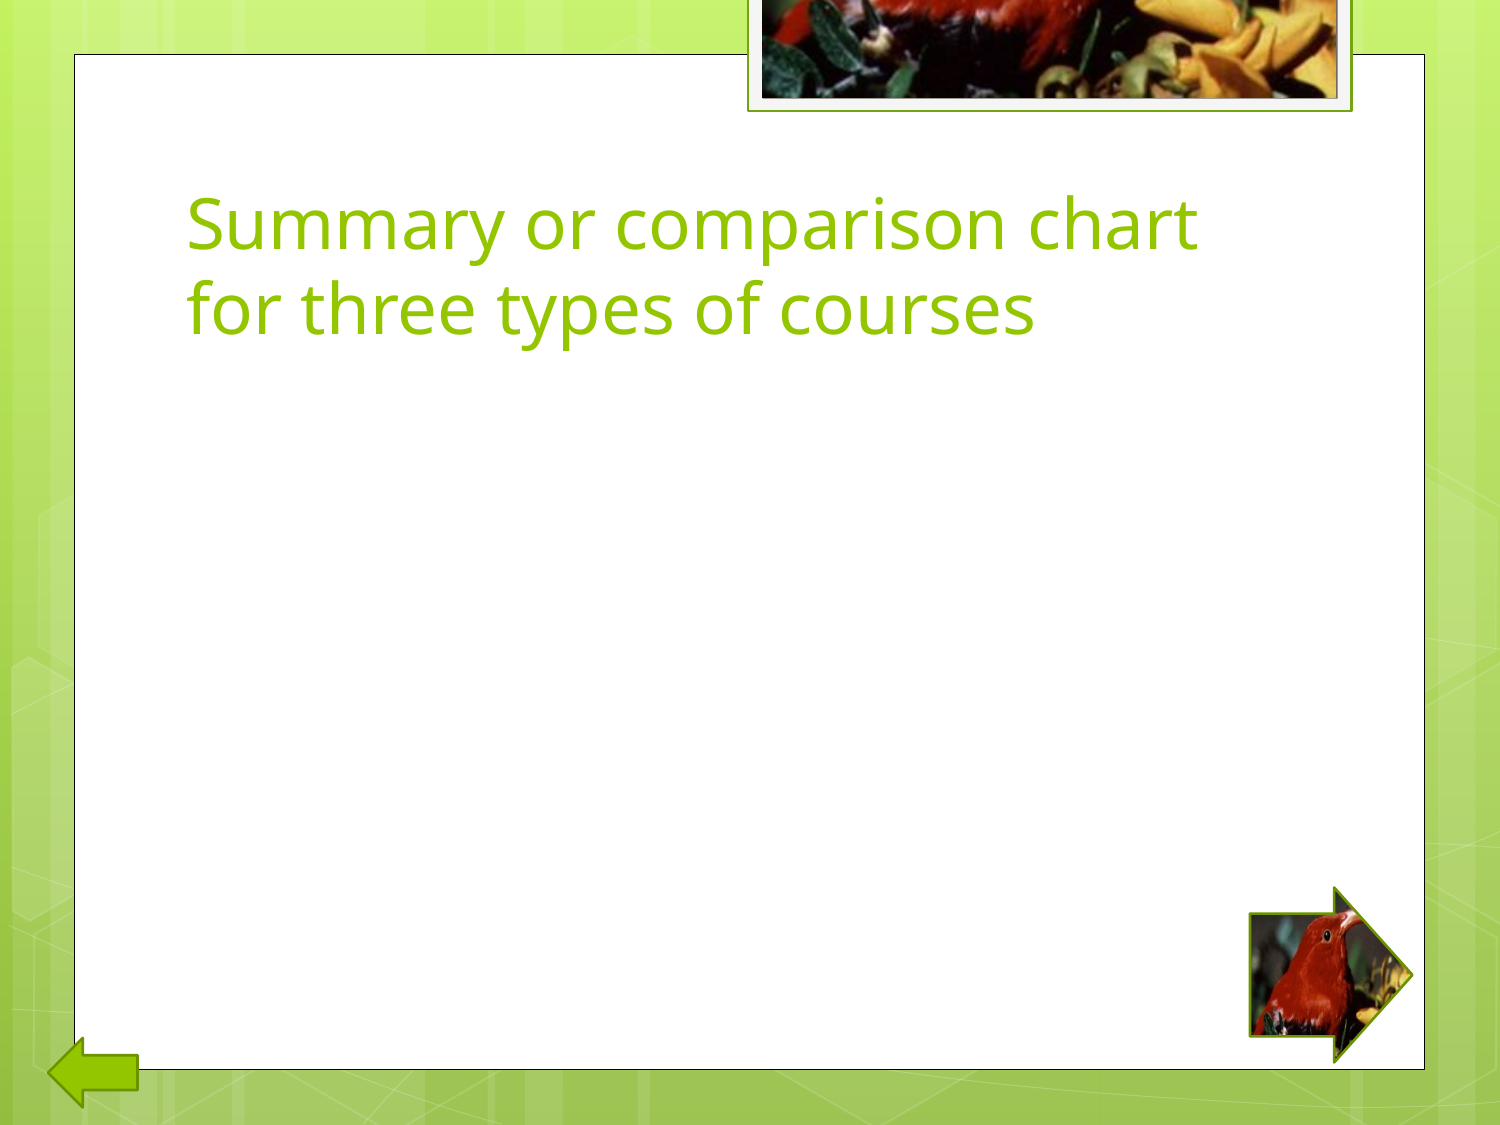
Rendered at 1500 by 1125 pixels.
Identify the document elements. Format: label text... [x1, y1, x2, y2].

picture [762, 0, 1336, 99]
title Summary or comparison chart for three types of courses [171, 168, 1324, 357]
text_box [47, 1036, 139, 1109]
text_box [1248, 886, 1414, 1064]
